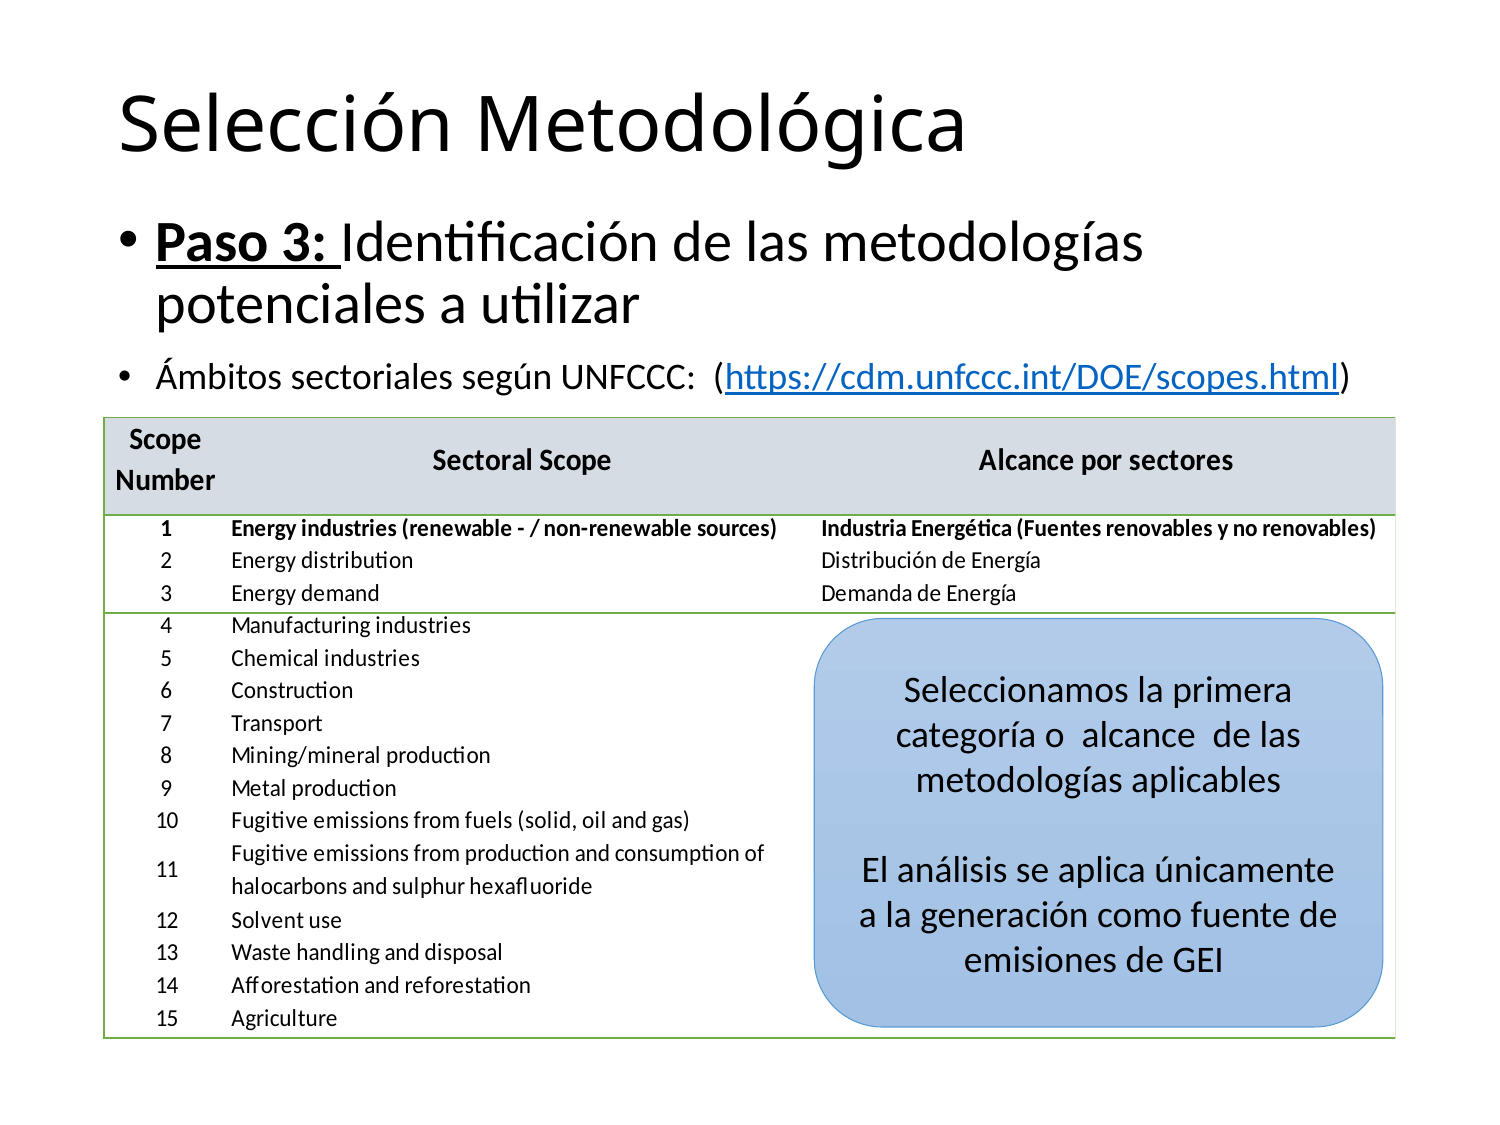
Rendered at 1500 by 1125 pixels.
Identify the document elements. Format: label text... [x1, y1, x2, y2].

title Selección Metodológica [103, 77, 1397, 176]
picture [103, 416, 1397, 1072]
list Paso 3: Identificación de las metodologías potenciales a utilizar Ámbitos sectoriales según UNFCCC: (https://cdm.unfccc.int/DOE/scopes.html) [103, 203, 1433, 673]
